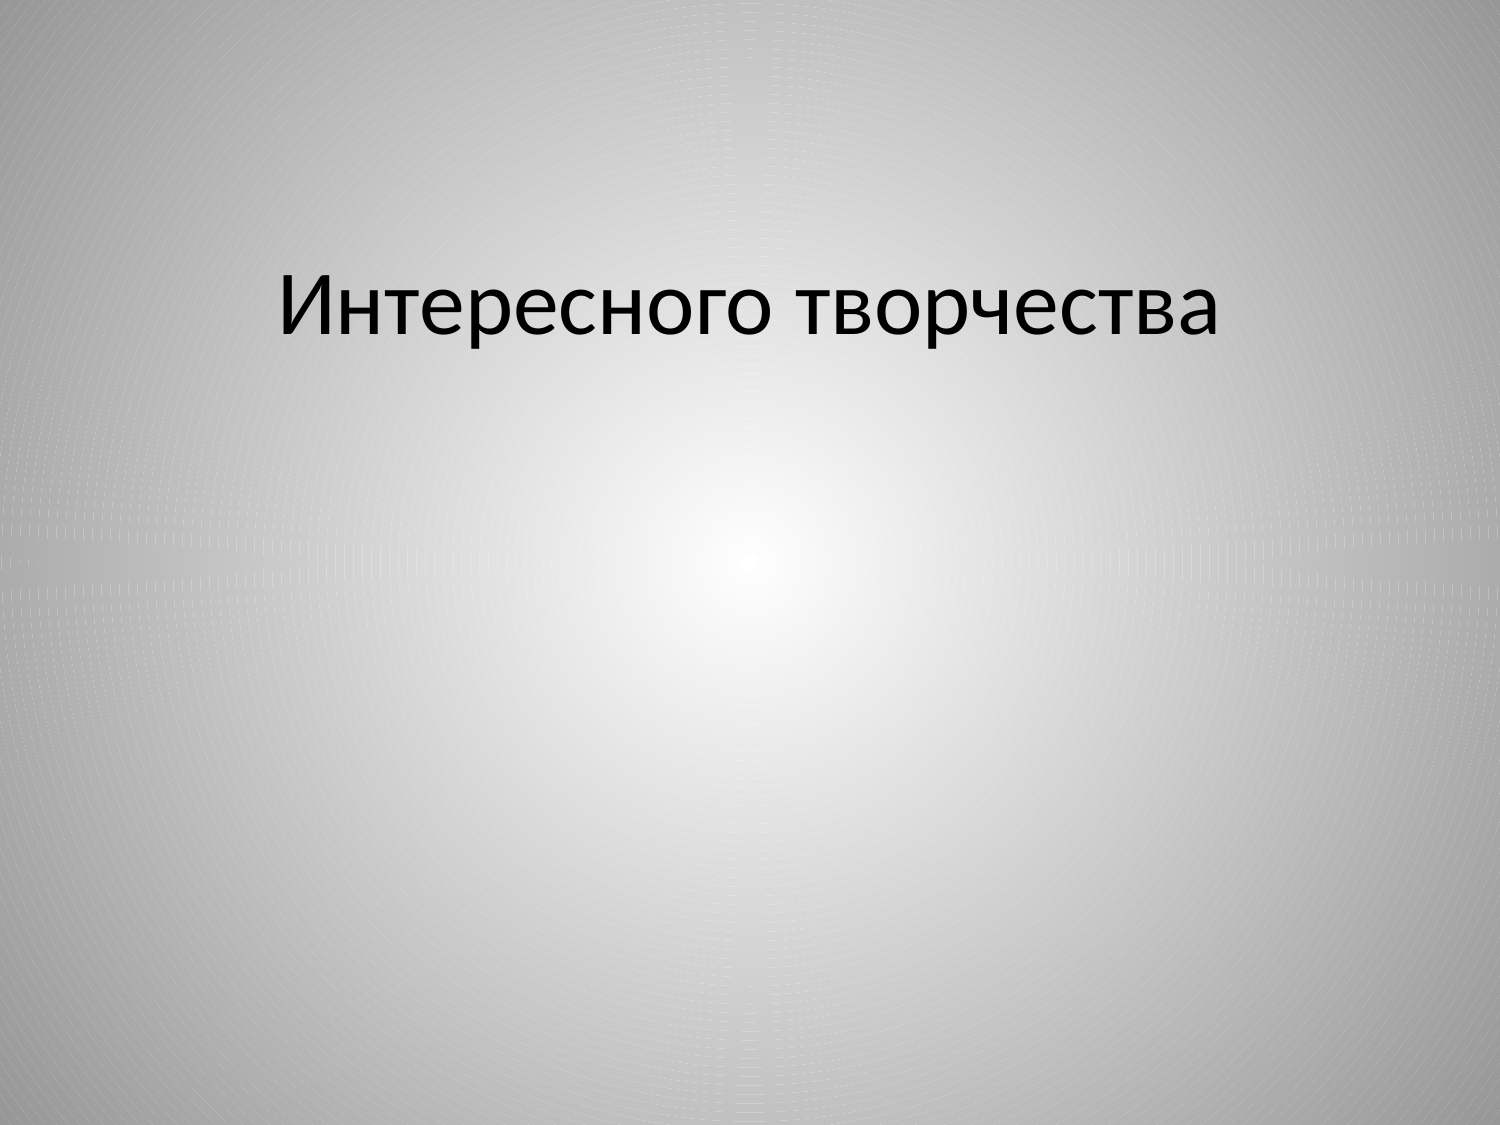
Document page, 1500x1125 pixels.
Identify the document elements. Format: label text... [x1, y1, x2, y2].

title Интересного творчества [75, 45, 1425, 551]
